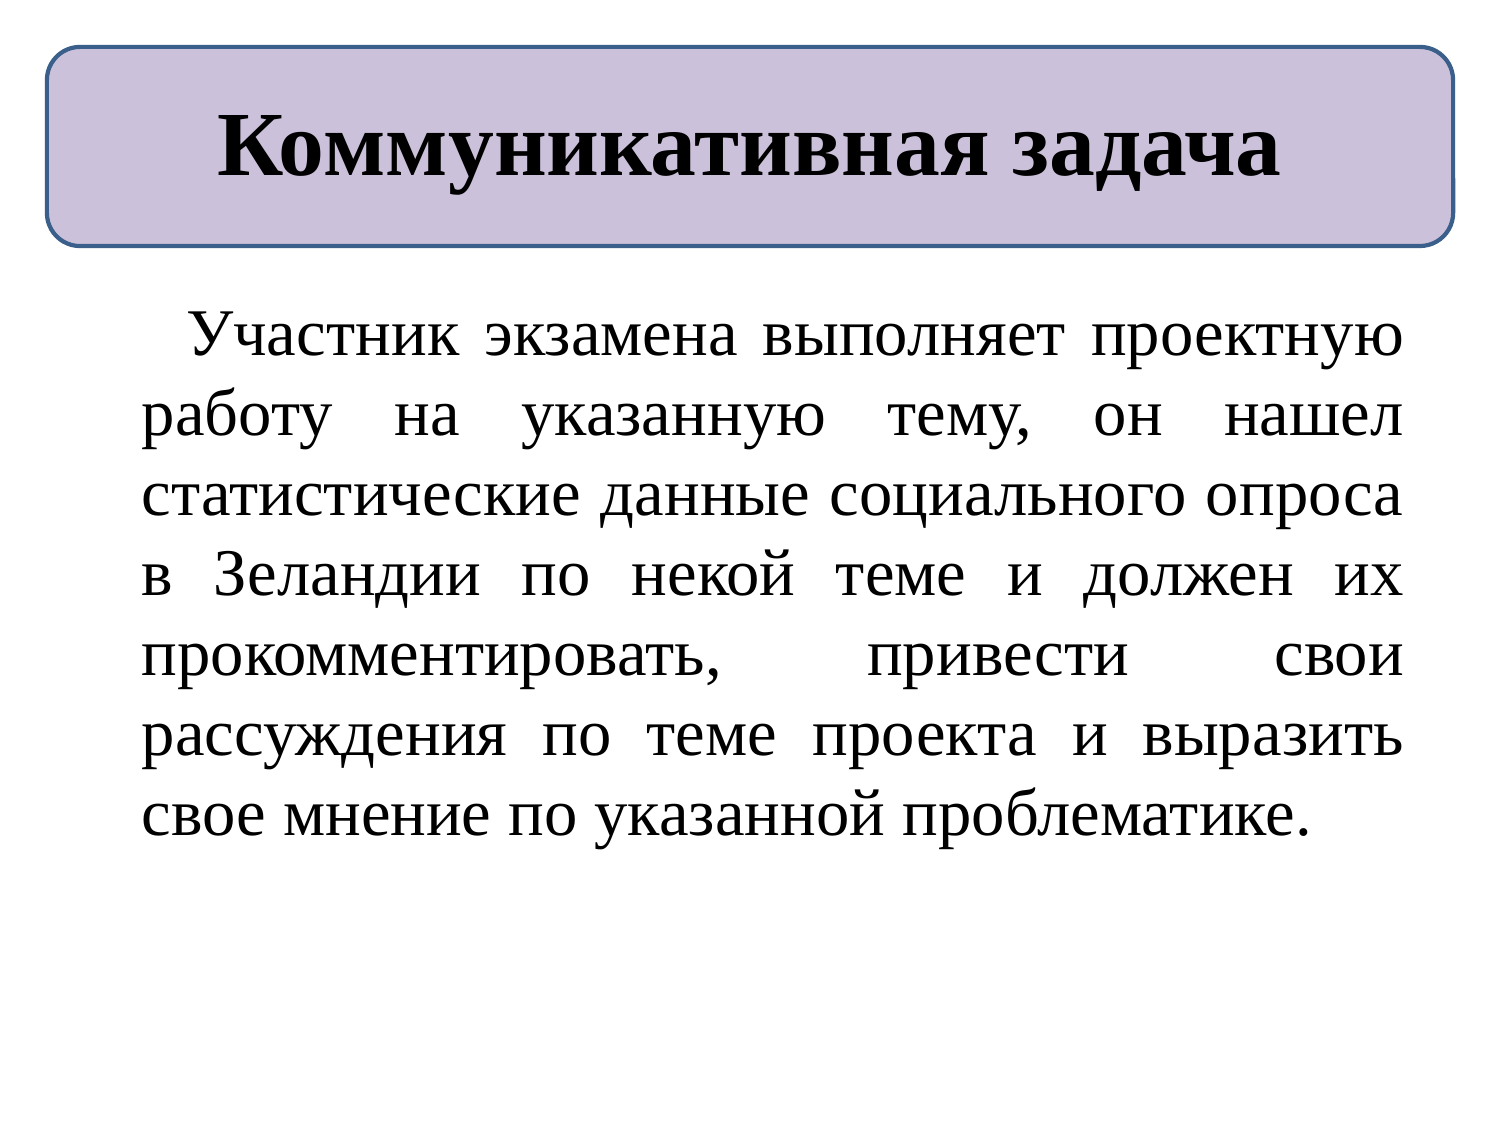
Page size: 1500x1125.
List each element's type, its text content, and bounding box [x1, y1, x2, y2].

title Коммуникативная задача [75, 45, 1425, 233]
list Участник экзамена выполняет проектную работу на указанную тему, он нашел статистические данные социального опроса в Зеландии по некой теме и должен их прокомментировать, привести свои рассуждения по теме проекта и выразить свое мнение по указанной проблематике. [70, 281, 1421, 1024]
text_box [44, 45, 1456, 249]
